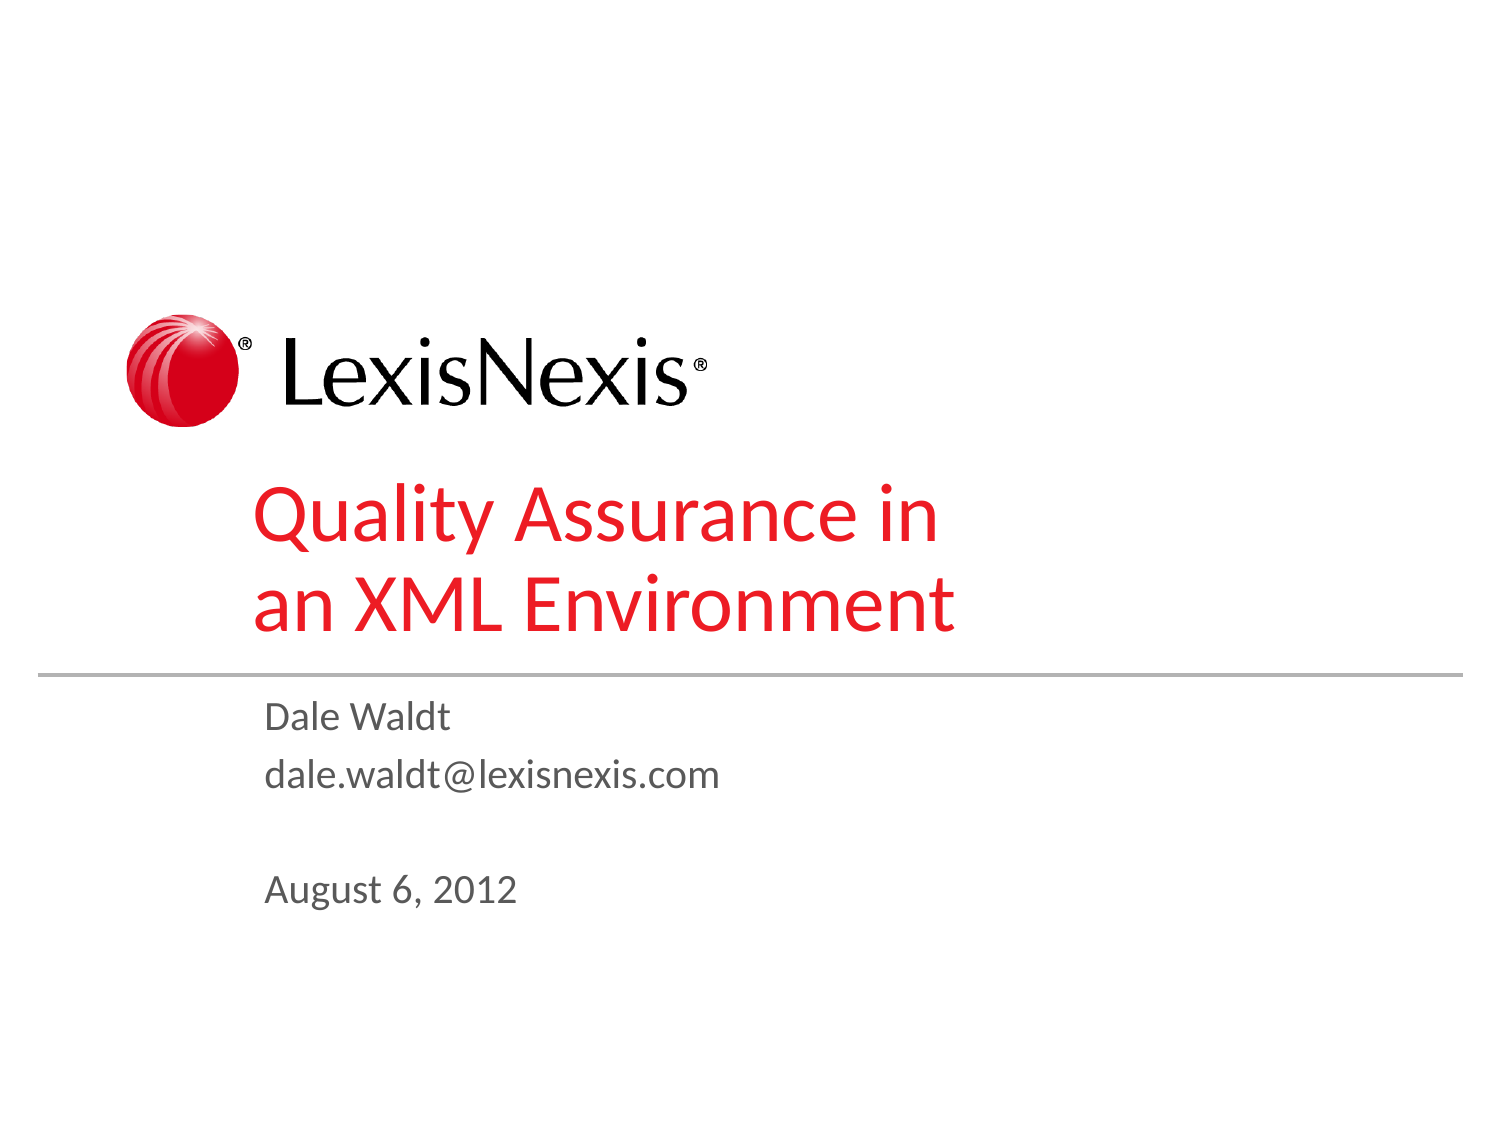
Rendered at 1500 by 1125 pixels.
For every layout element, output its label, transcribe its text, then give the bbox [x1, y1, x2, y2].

picture [119, 307, 714, 434]
title Quality Assurance in an XML Environment [237, 462, 1388, 575]
subtitle Dale Waldt dale.waldt@lexisnexis.com August 6, 2012 [249, 687, 1400, 981]
